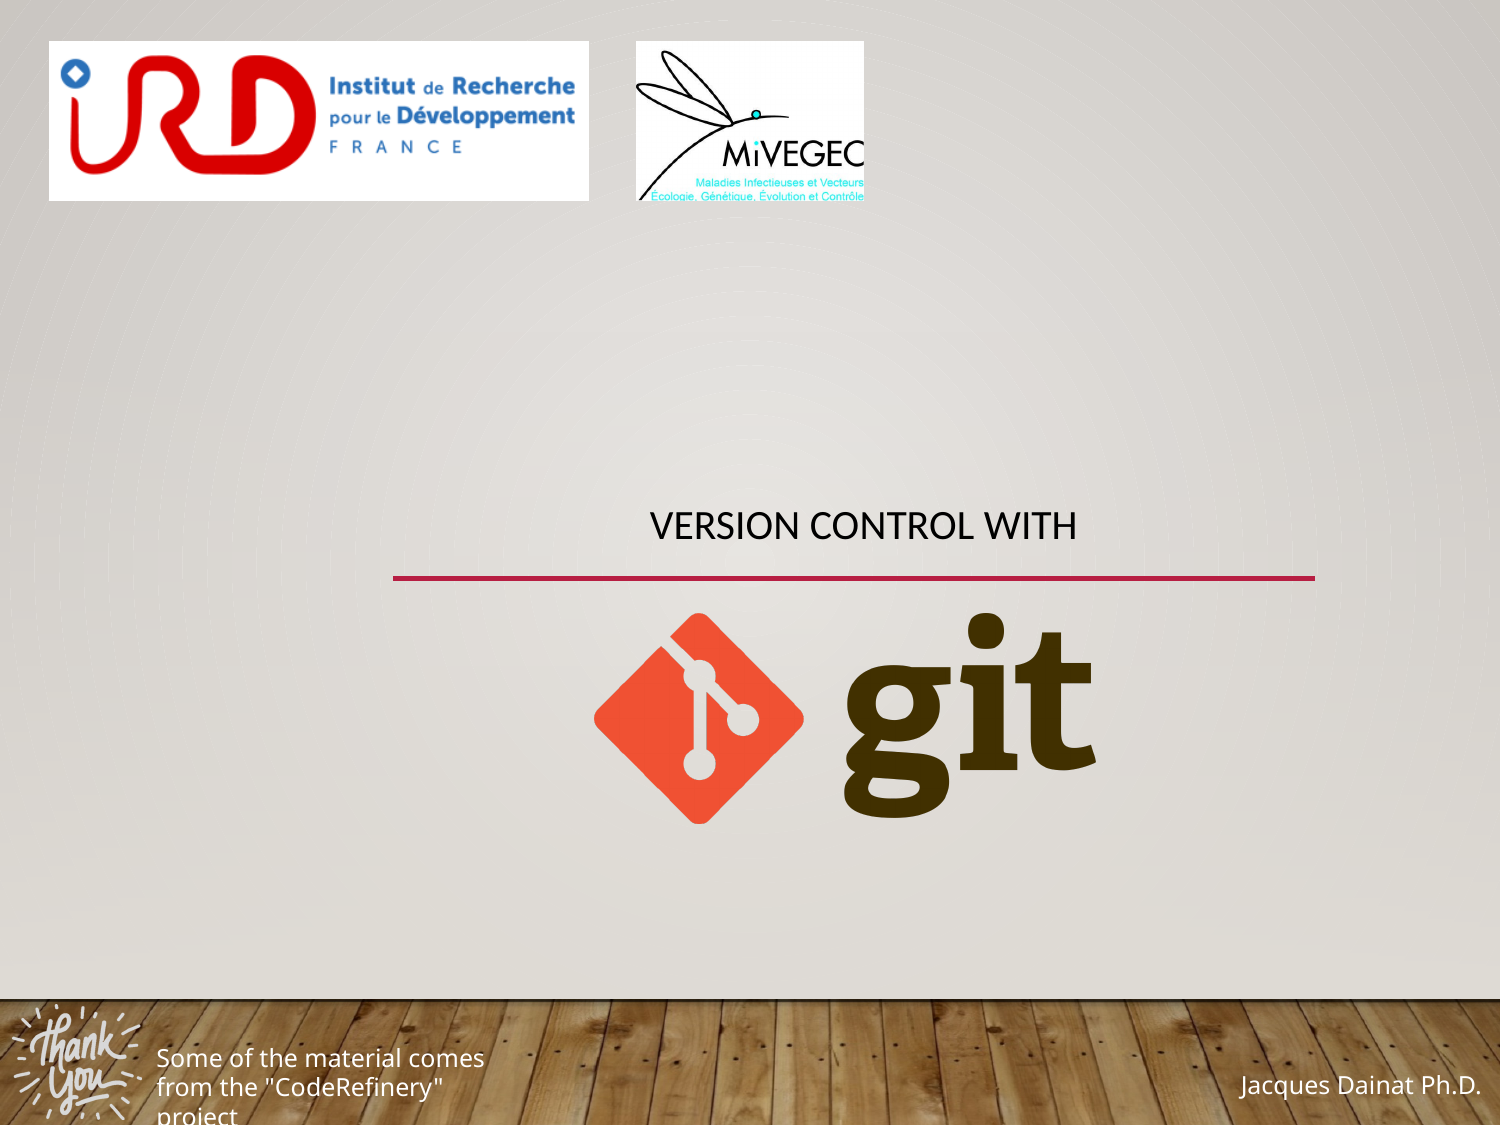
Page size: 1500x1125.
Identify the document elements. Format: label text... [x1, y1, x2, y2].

text_box Some of the material comes from the "CodeRefinery" project [141, 1034, 530, 1125]
picture [635, 41, 865, 202]
picture [48, 41, 589, 202]
text_box [820, 497, 851, 558]
text_box Jacques Dainat Ph.D. [1226, 1062, 1500, 1107]
title Version control with [403, 474, 1325, 549]
picture [0, 999, 1500, 1125]
picture [593, 613, 1096, 824]
